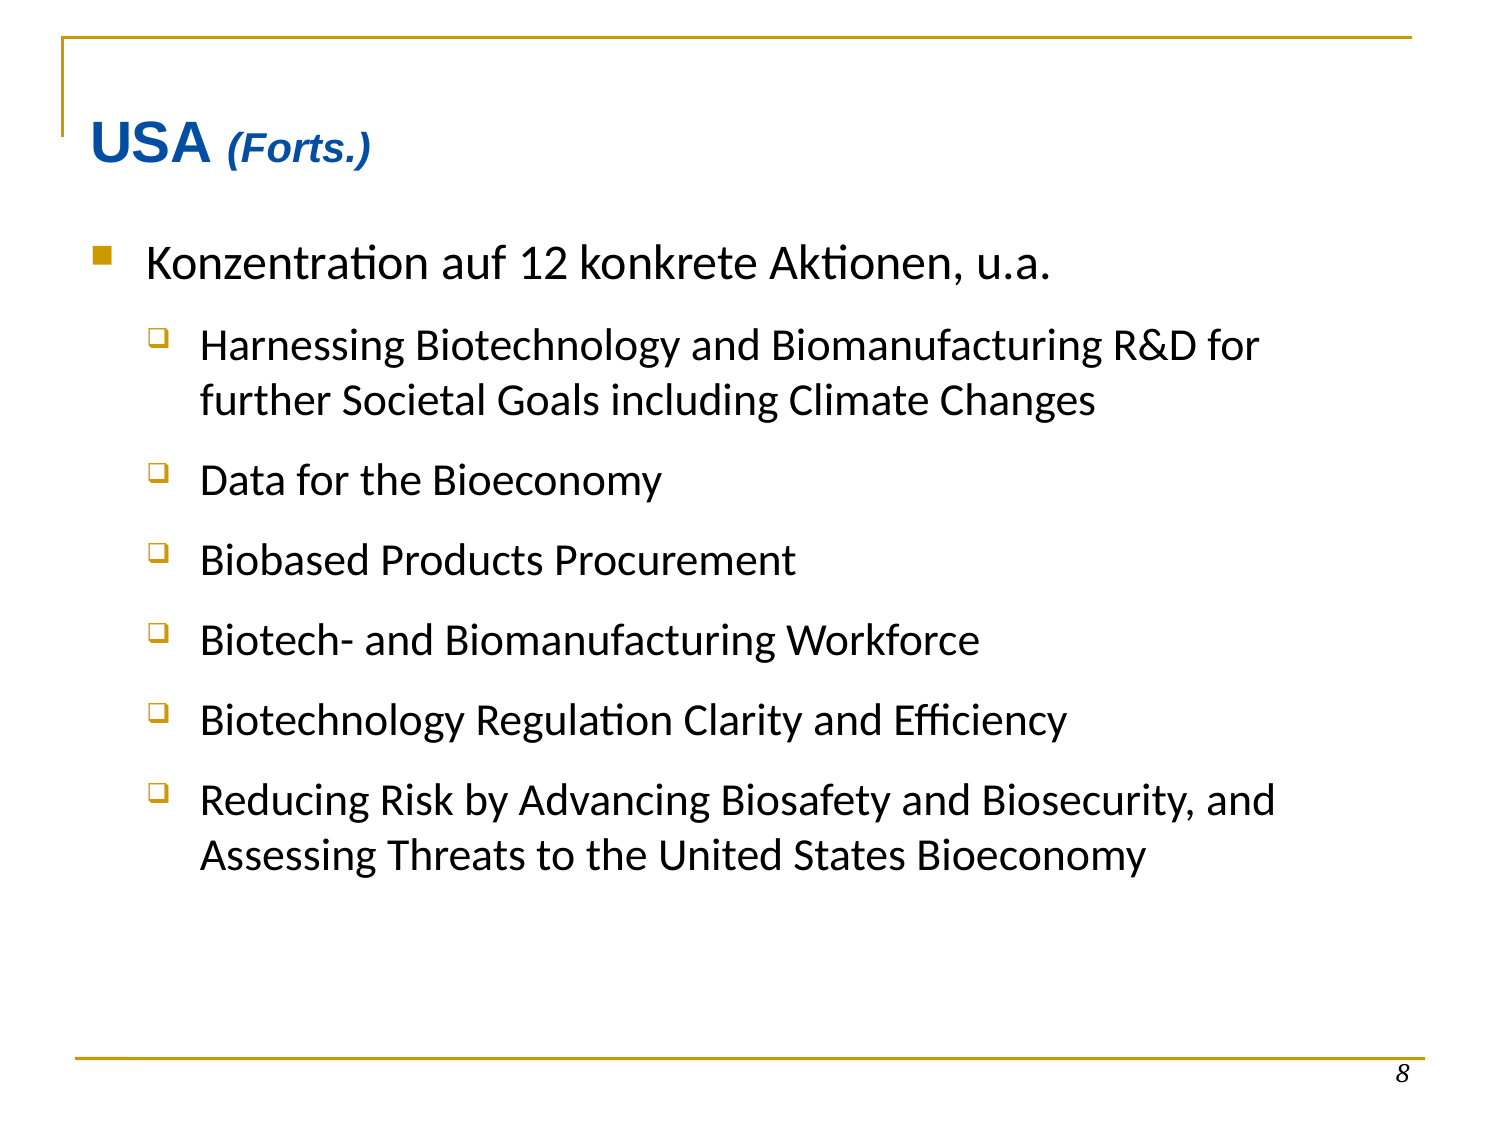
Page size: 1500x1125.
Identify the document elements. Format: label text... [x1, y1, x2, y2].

title USA (Forts.) [75, 45, 1459, 233]
text_box Konzentration auf 12 konkrete Aktionen, u.a. Harnessing Biotechnology and Biomanufacturing R&D for further Societal Goals including Climate Changes Data for the Bioeconomy Biobased Products Procurement Biotech- and Biomanufacturing Workforce Biotechnology Regulation Clarity and Efficiency Reducing Risk by Advancing Biosafety and Biosecurity, and Assessing Threats to the United States Bioeconomy [74, 222, 1425, 701]
slide_number 8 [1074, 1023, 1426, 1100]
